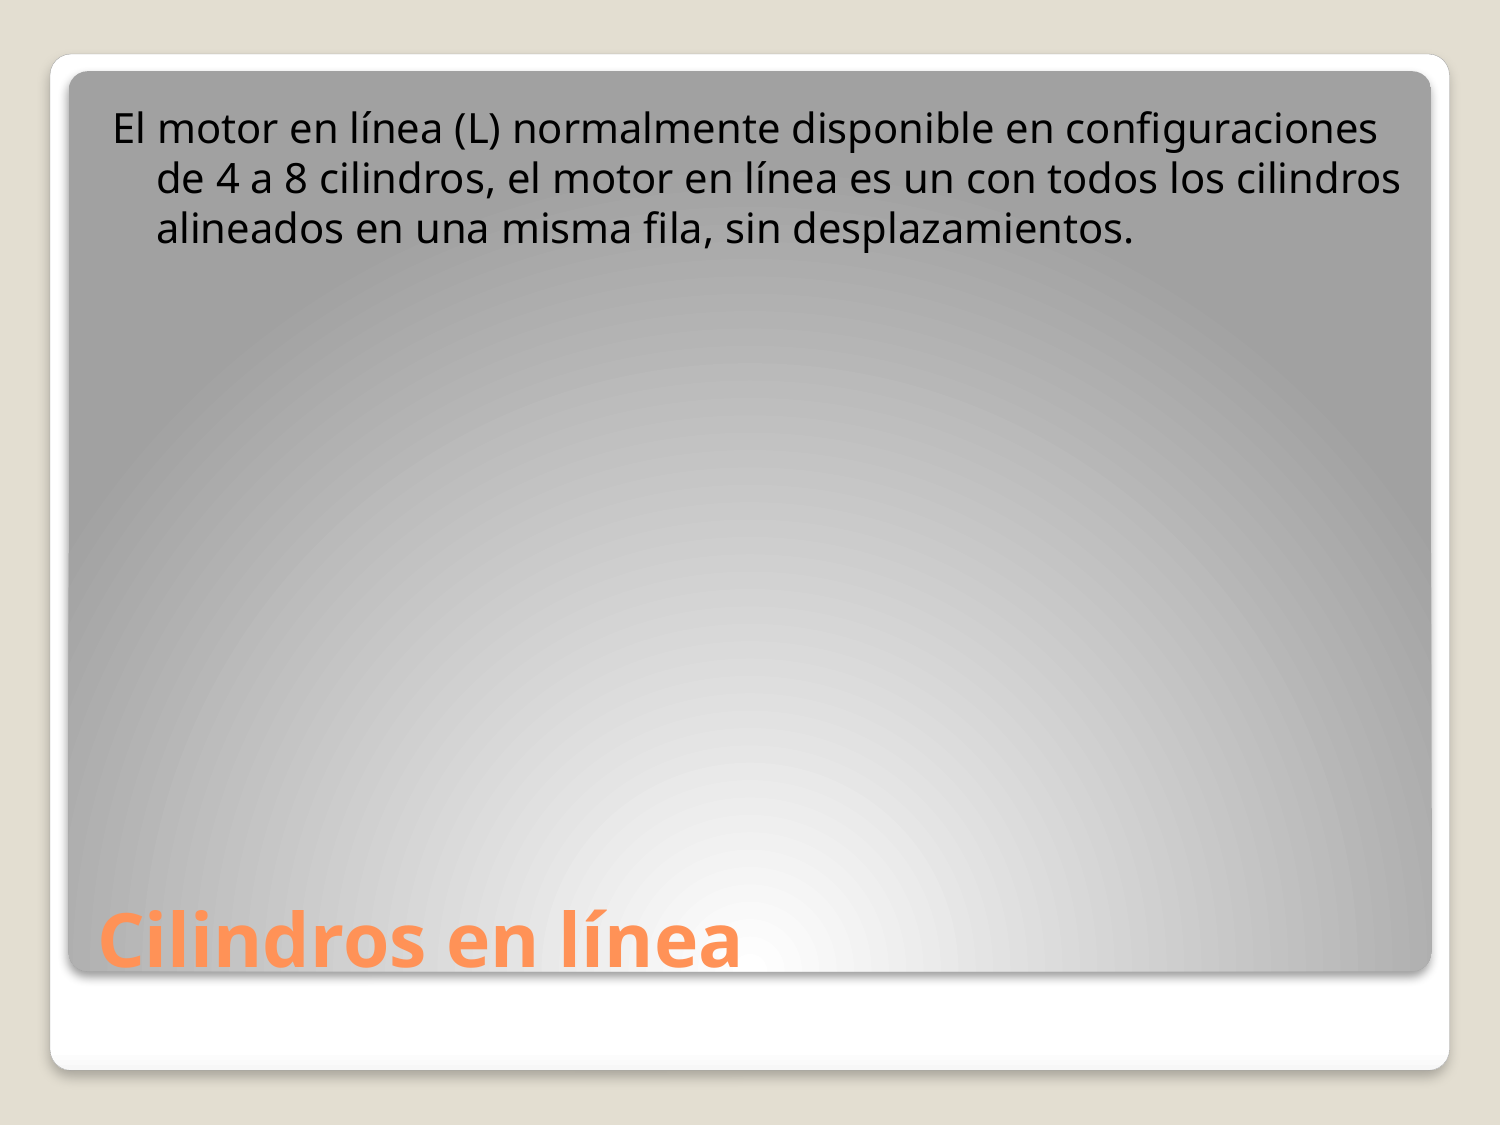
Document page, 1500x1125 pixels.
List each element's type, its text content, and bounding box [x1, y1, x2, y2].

list El motor en línea (L) normalmente disponible en configuraciones de 4 a 8 cilindros, el motor en línea es un con todos los cilindros alineados en una misma fila, sin desplazamientos. [82, 86, 1425, 774]
title Cilindros en línea [82, 817, 1425, 990]
